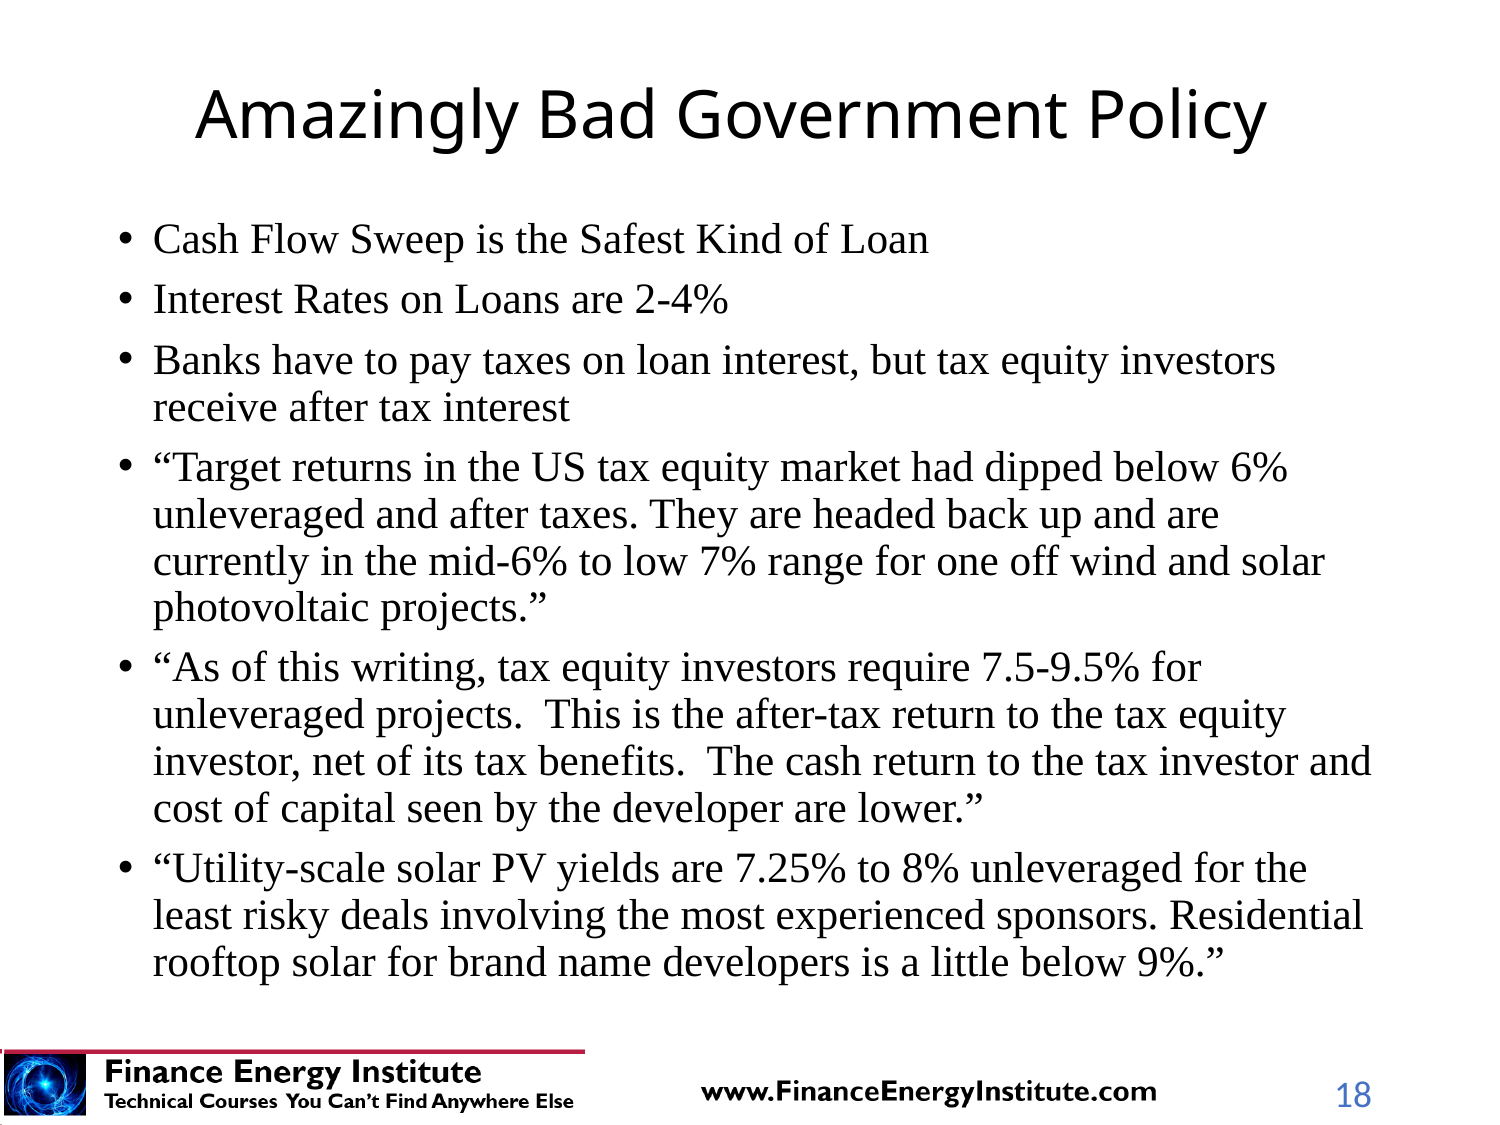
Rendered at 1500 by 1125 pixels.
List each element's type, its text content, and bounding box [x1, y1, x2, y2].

picture [0, 1042, 585, 1125]
picture [696, 1074, 1166, 1112]
title Amazingly Bad Government Policy [103, 59, 1361, 174]
list Cash Flow Sweep is the Safest Kind of Loan Interest Rates on Loans are 2-4% Banks have to pay taxes on loan interest, but tax equity investors receive after tax interest “Target returns in the US tax equity market had dipped below 6% unleveraged and after taxes. They are headed back up and are currently in the mid-6% to low 7% range for one off wind and solar photovoltaic projects.” “As of this writing, tax equity investors require 7.5-9.5% for unleveraged projects. This is the after-tax return to the tax equity investor, net of its tax benefits. The cash return to the tax investor and cost of capital seen by the developer are lower.” “Utility-scale solar PV yields are 7.25% to 8% unleveraged for the least risky deals involving the most experienced sponsors. Residential rooftop solar for brand name developers is a little below 9%.” [103, 208, 1400, 1015]
slide_number 18 [1277, 1062, 1429, 1115]
